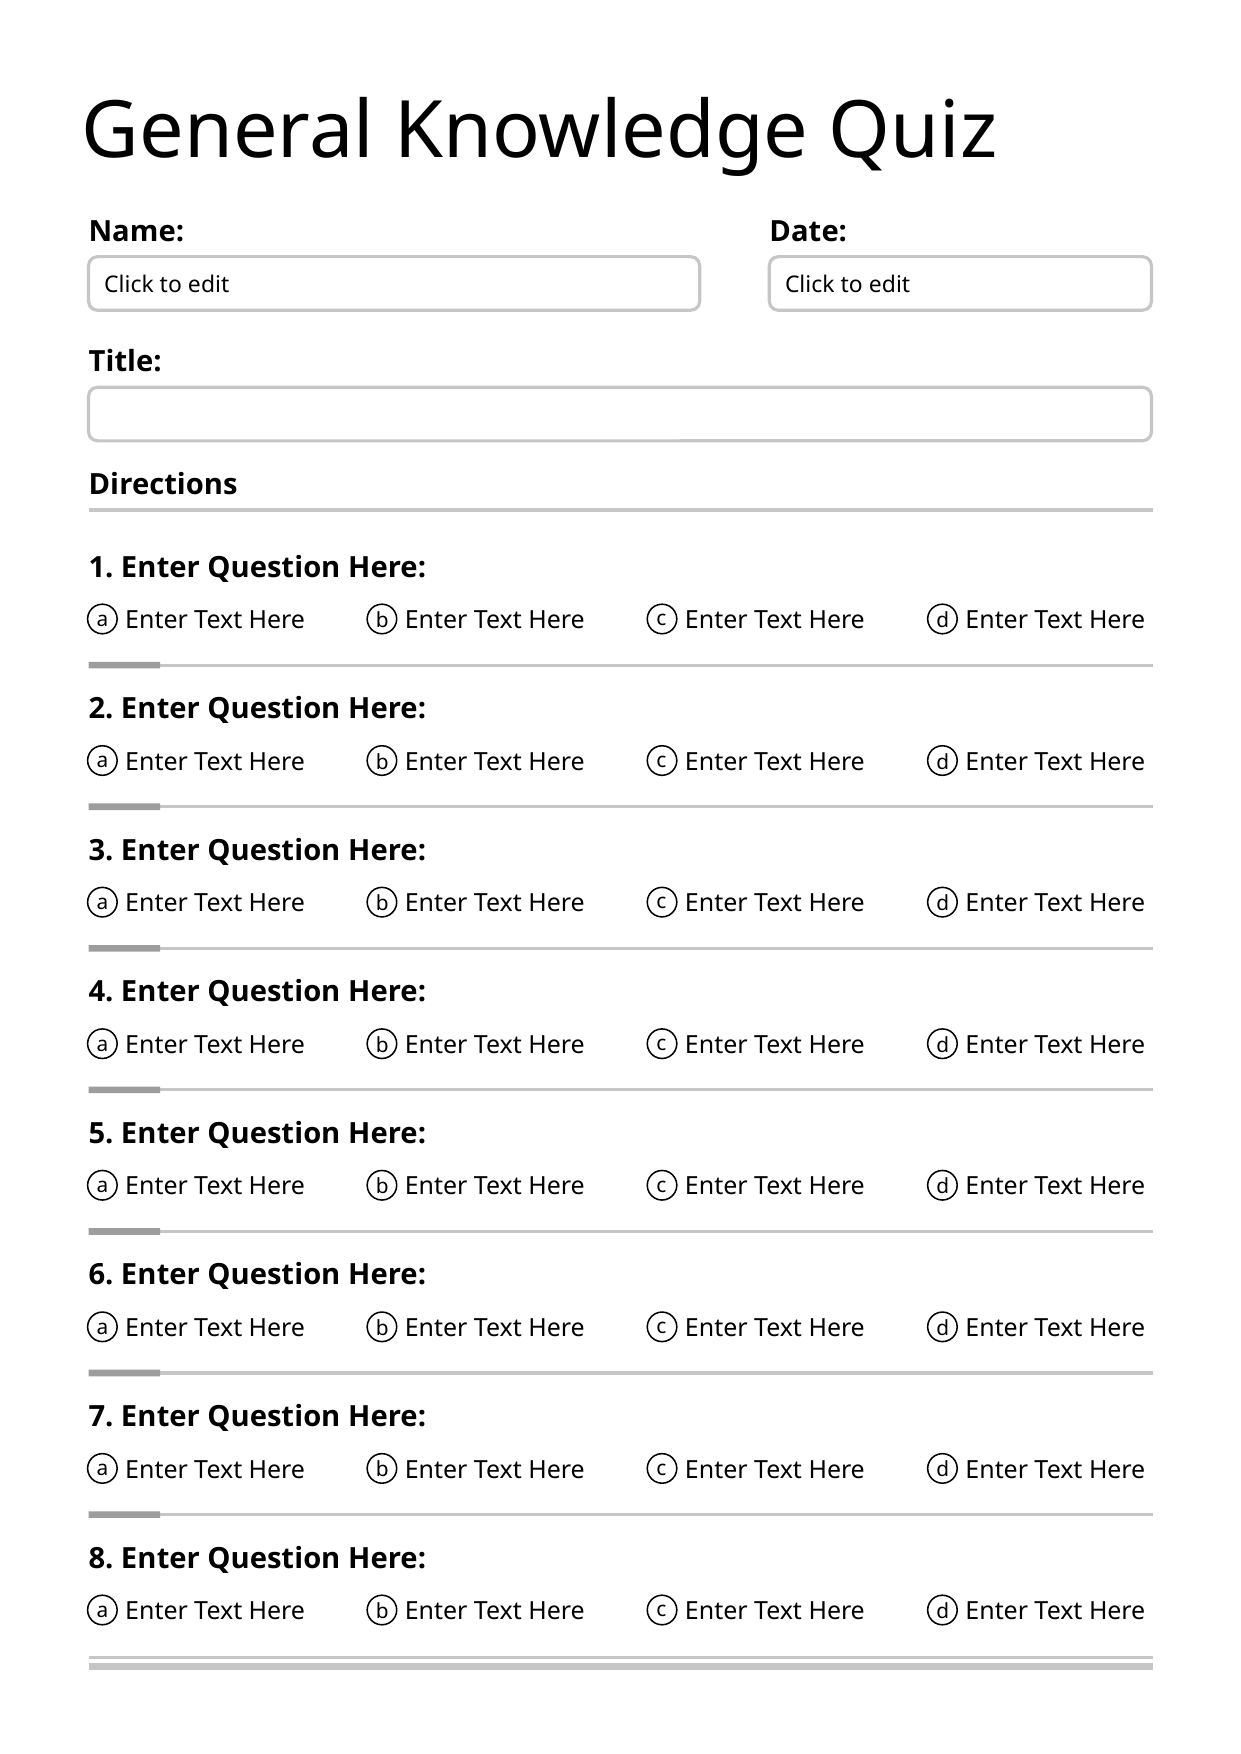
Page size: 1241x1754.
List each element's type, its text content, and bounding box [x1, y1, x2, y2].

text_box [87, 1538, 1167, 1626]
text_box Directions [88, 465, 408, 501]
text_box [88, 211, 700, 311]
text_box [87, 1114, 1167, 1236]
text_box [87, 689, 1167, 811]
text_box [87, 1255, 1167, 1377]
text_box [87, 972, 1167, 1094]
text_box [87, 1397, 1167, 1519]
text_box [89, 1657, 1154, 1667]
text_box General Knowledge Quiz [81, 78, 1187, 174]
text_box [87, 547, 1167, 669]
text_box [87, 830, 1167, 952]
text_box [769, 211, 1152, 311]
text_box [88, 342, 1152, 442]
